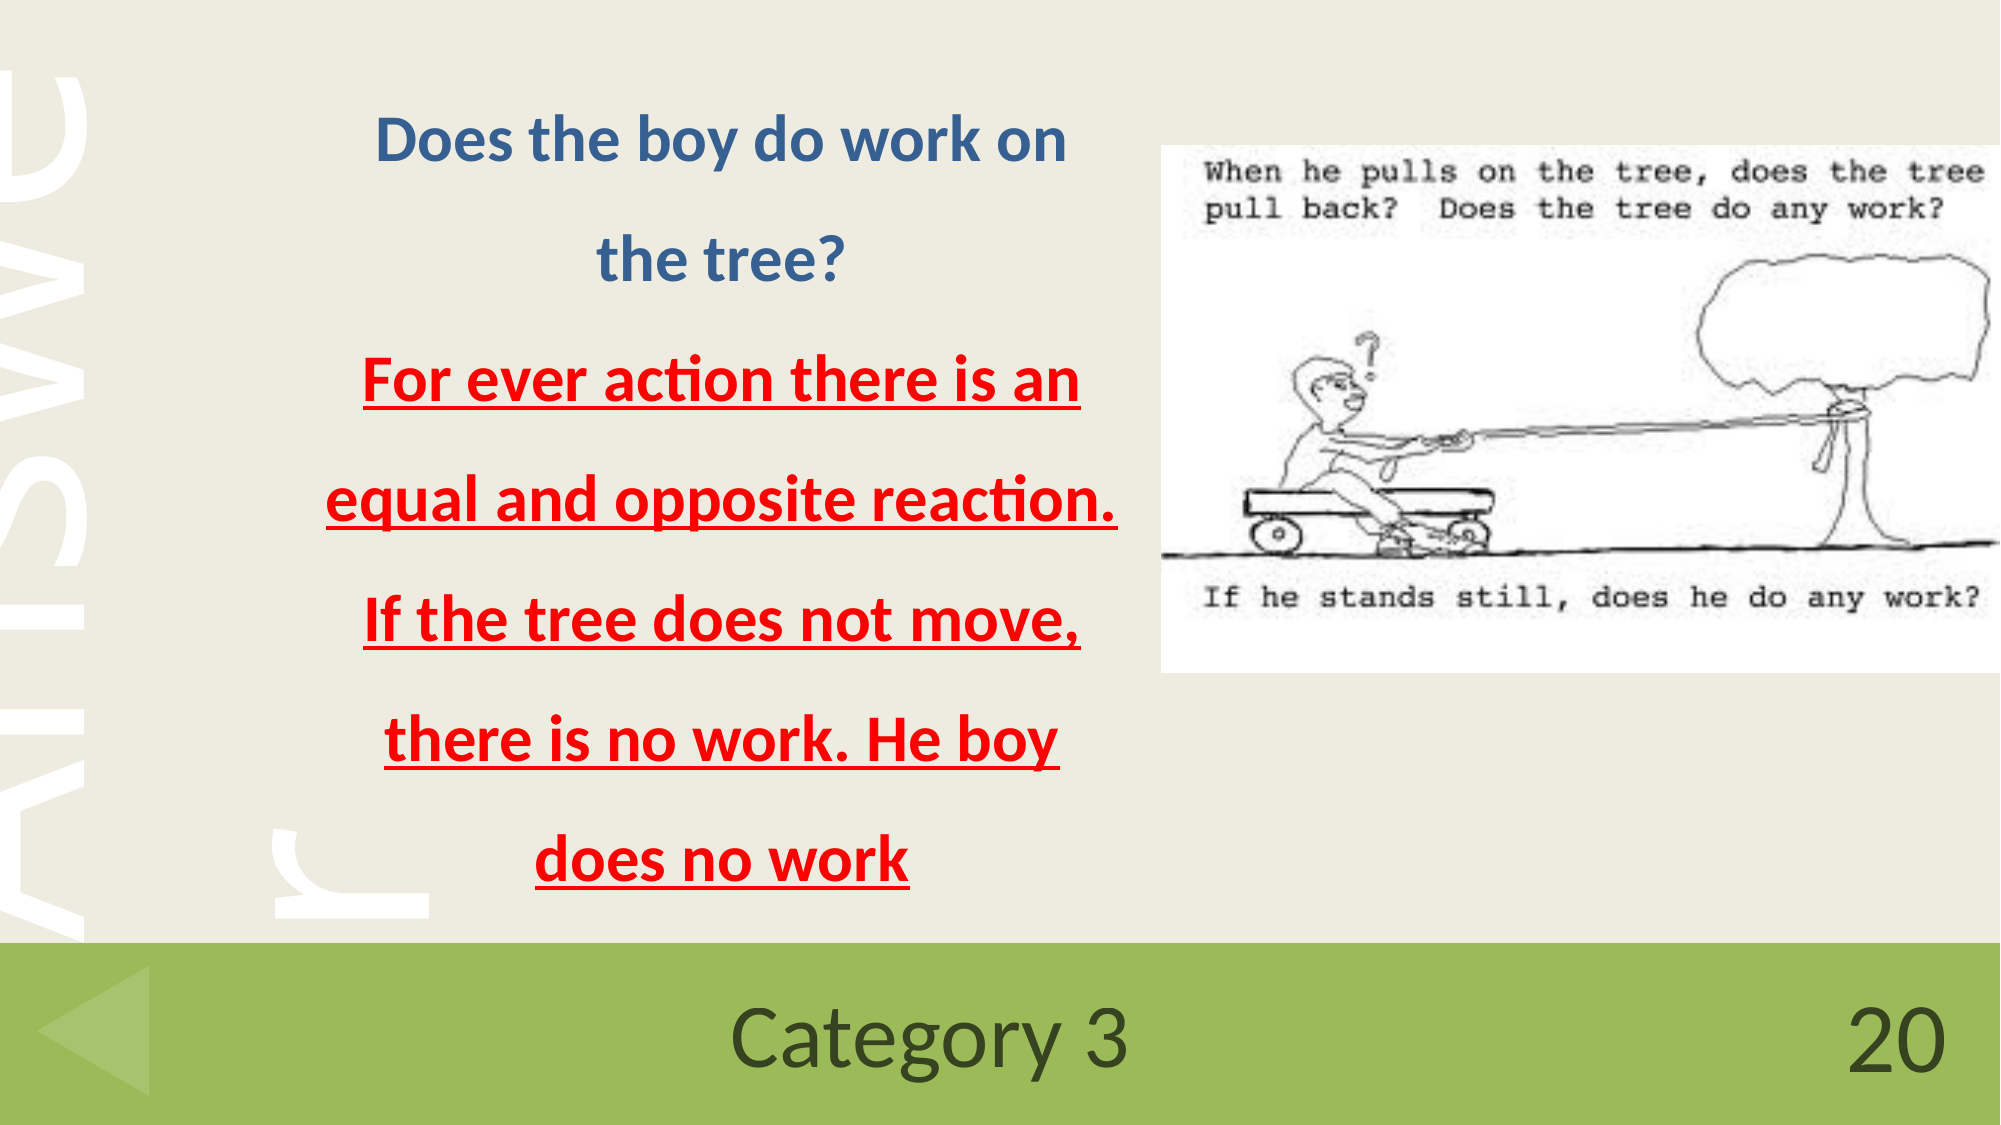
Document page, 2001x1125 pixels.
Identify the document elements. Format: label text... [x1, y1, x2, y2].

title Category 3 [30, 937, 1831, 1125]
picture [1160, 145, 2000, 674]
list 20 [1831, 967, 1963, 1097]
list Does the boy do work on the tree? For ever action there is an equal and opposite reaction. If the tree does not move, there is no work. He boy does no work [309, 80, 1135, 870]
